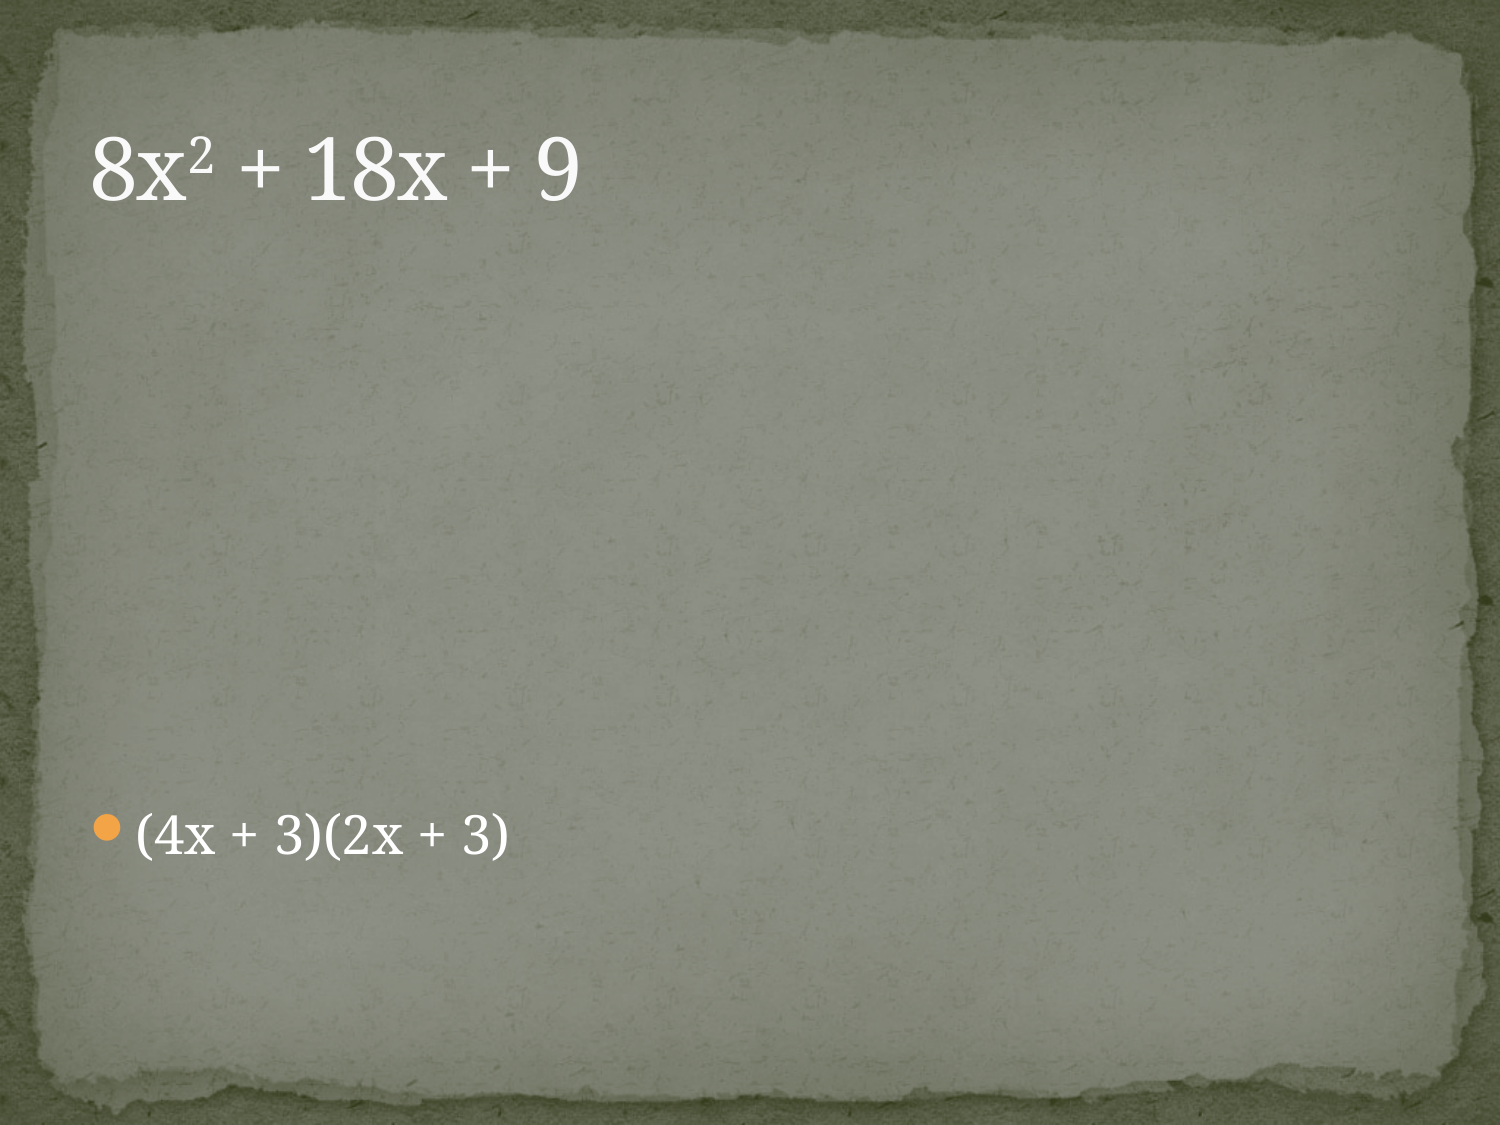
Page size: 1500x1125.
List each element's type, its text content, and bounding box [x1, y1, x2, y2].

title 8x2 + 18x + 9 [74, 24, 1425, 225]
list (4x + 3)(2x + 3) [75, 249, 1425, 1000]
